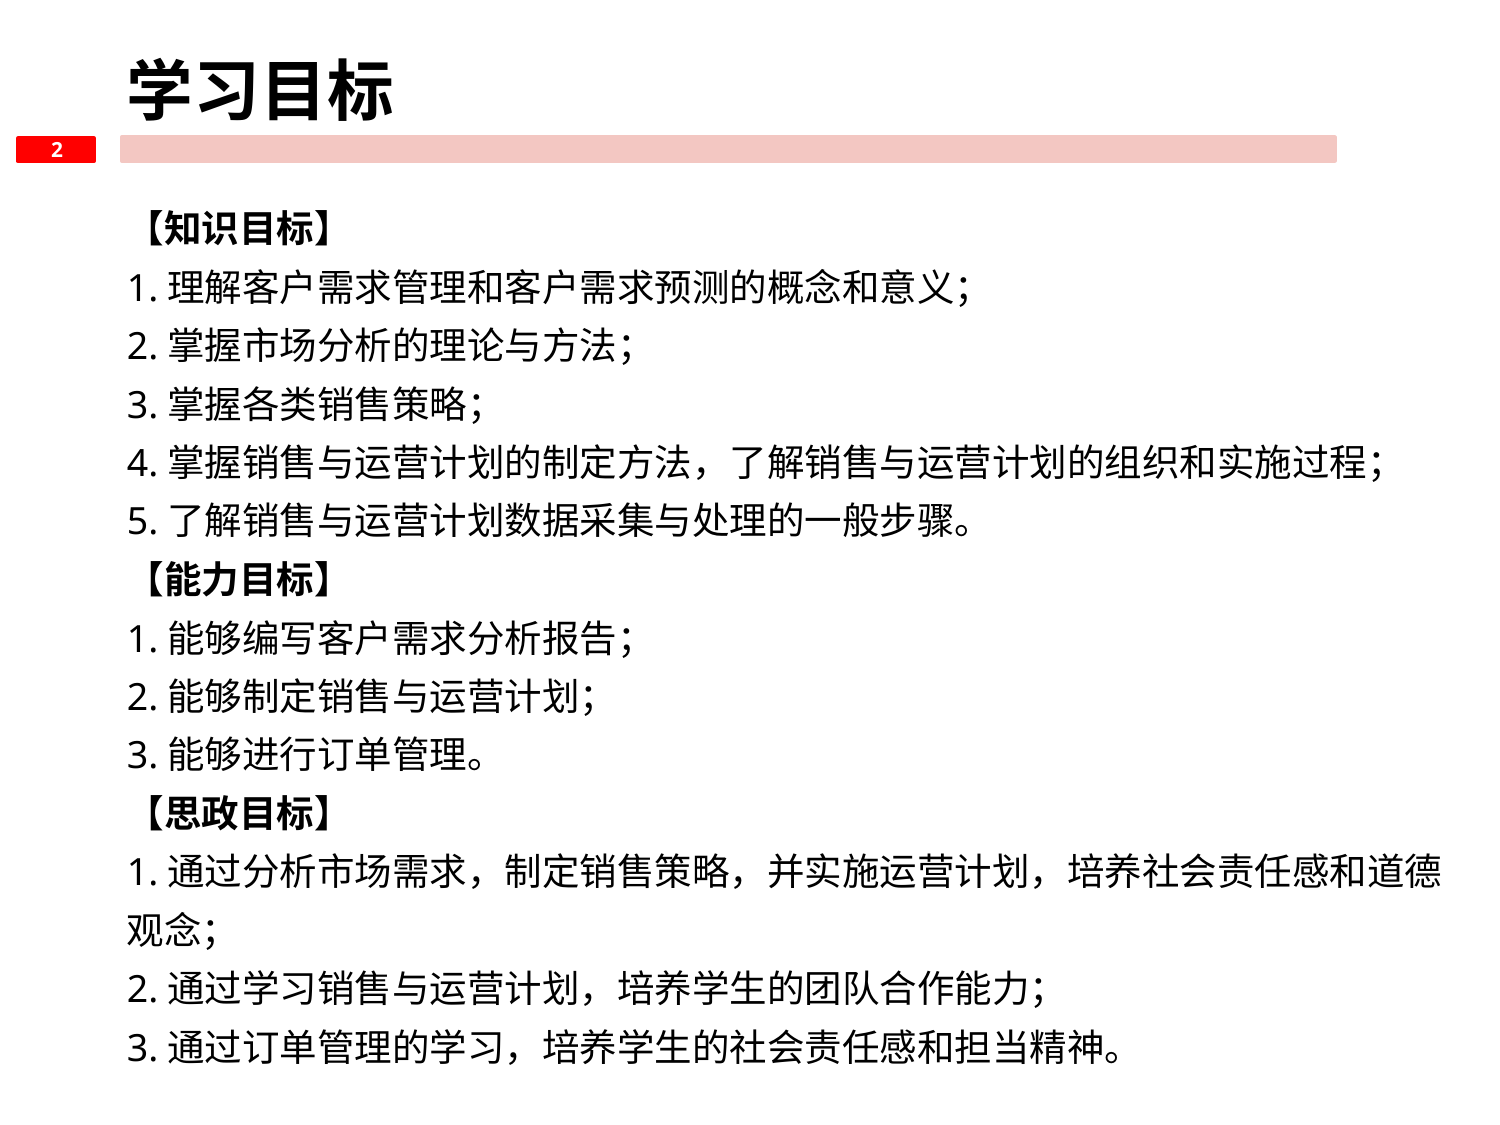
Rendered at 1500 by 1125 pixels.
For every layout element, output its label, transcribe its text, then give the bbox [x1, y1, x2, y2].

text_box 2 [17, 129, 97, 189]
text_box 【知识目标】 1.理解客户需求管理和客户需求预测的概念和意义； 2.掌握市场分析的理论与方法； 3.掌握各类销售策略； 4.掌握销售与运营计划的制定方法，了解销售与运营计划的组织和实施过程； 5.了解销售与运营计划数据采集与处理的一般步骤。 【能力目标】 1.能够编写客户需求分析报告； 2.能够制定销售与运营计划； 3.能够进行订单管理。 【思政目标】 1.通过分析市场需求，制定销售策略，并实施运营计划，培养社会责任感和道德观念； 2.通过学习销售与运营计划，培养学生的团队合作能力； 3.通过订单管理的学习，培养学生的社会责任感和担当精神。 [112, 184, 1481, 1077]
text_box 学习目标 [80, 41, 409, 137]
